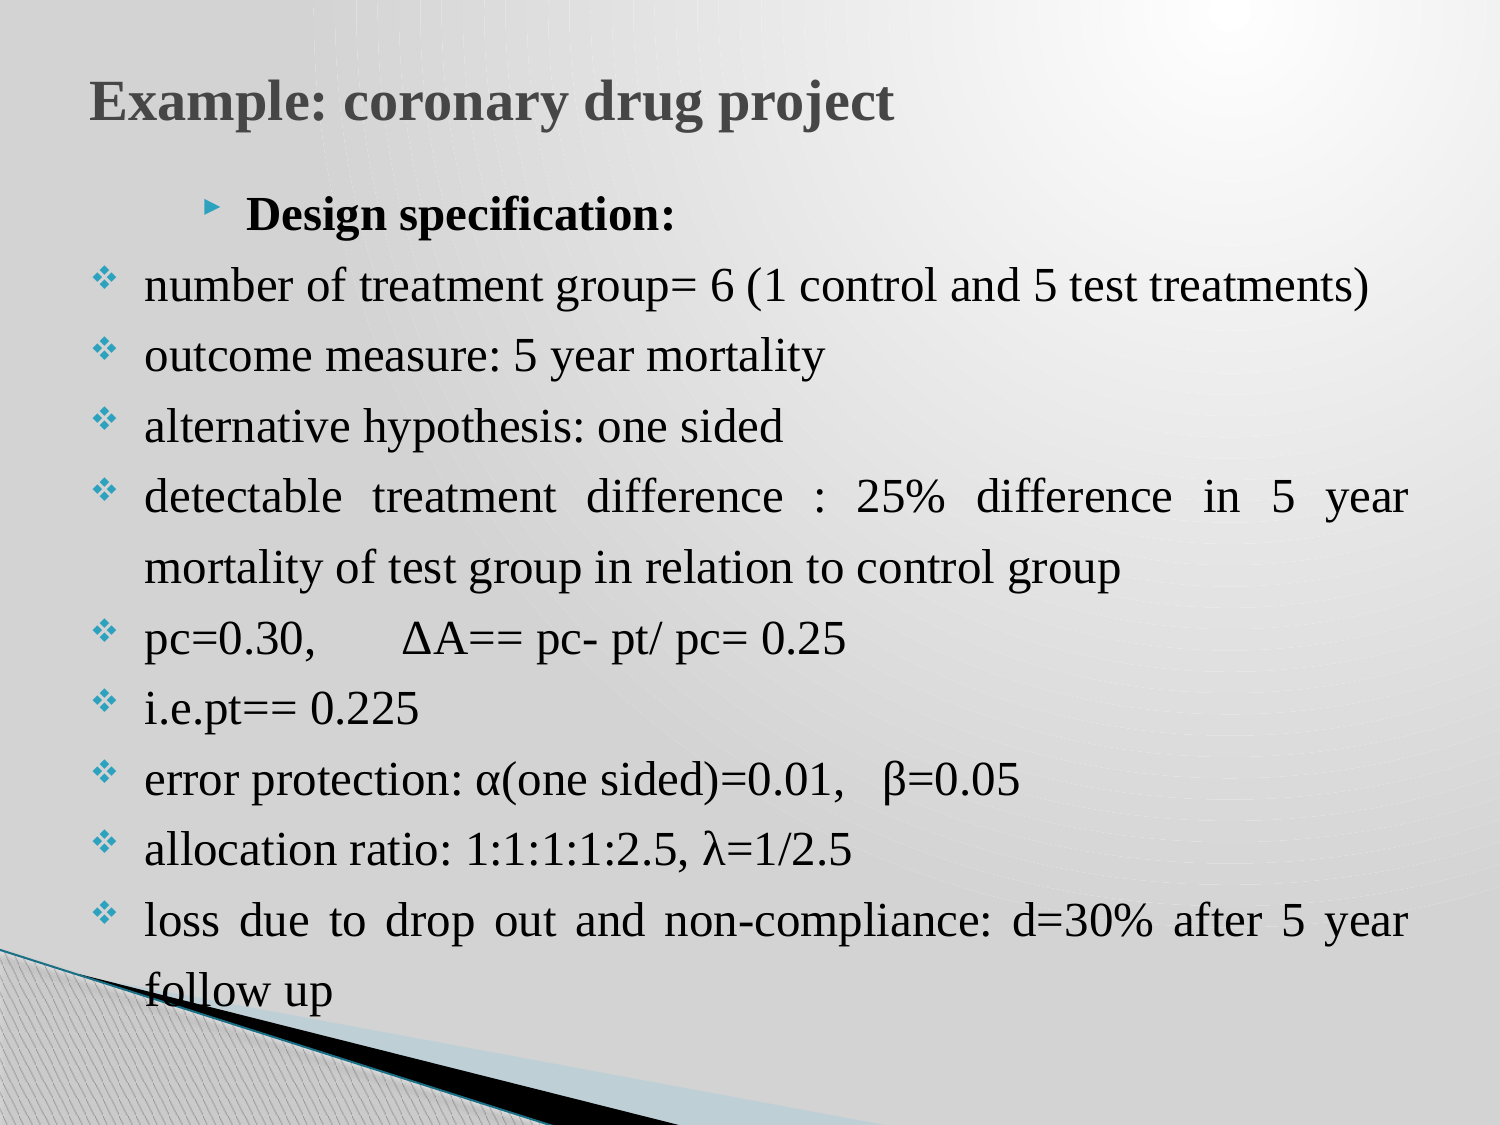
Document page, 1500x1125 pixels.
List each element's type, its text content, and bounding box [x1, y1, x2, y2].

title Example: coronary drug project [75, 45, 1425, 150]
list Design specification: number of treatment group= 6 (1 control and 5 test treatments) outcome measure: 5 year mortality alternative hypothesis: one sided detectable treatment difference : 25% difference in 5 year mortality of test group in relation to control group pc=0.30, ΔA== pc- pt/ pc= 0.25 i.e.pt== 0.225 error protection: α(one sided)=0.01, β=0.05 allocation ratio: 1:1:1:1:2.5, λ=1/2.5 loss due to drop out and non-compliance: d=30% after 5 year follow up [75, 162, 1425, 1088]
